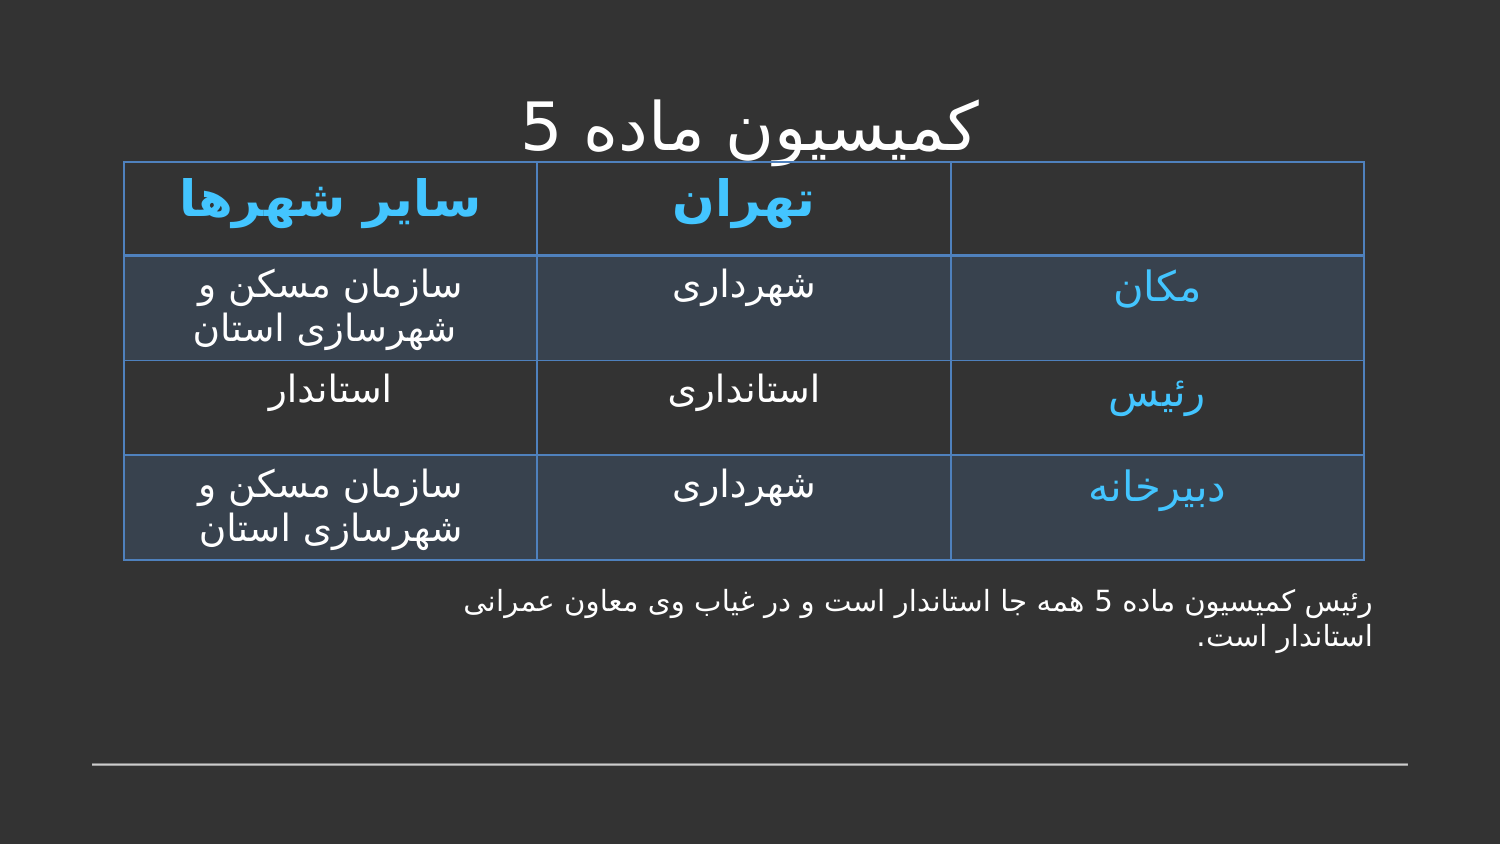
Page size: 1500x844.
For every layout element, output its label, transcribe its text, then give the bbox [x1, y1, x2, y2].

table_cell مکان [952, 257, 1363, 360]
table_cell سازمان مسکن و شهرسازی استان [125, 456, 536, 559]
table_cell استاندار [125, 361, 536, 454]
table_cell شهرداری [538, 456, 950, 559]
table_cell دبیرخانه [952, 456, 1363, 559]
table_header سایر شهرها [125, 163, 536, 254]
text_box رئیس کمیسیون ماده 5 همه جا استاندار است و در غیاب وی معاون عمرانی استاندار است. [371, 575, 1388, 661]
table_header تهران [538, 163, 950, 254]
picture [92, 752, 1408, 777]
table_header [952, 163, 1363, 254]
table_cell سازمان مسکن و شهرسازی استان [125, 257, 536, 360]
table_cell رئیس [952, 361, 1363, 454]
table_cell شهرداری [538, 257, 950, 360]
table_cell استانداری [538, 361, 950, 454]
text_box کمیسیون ماده 5 [512, 0, 988, 161]
